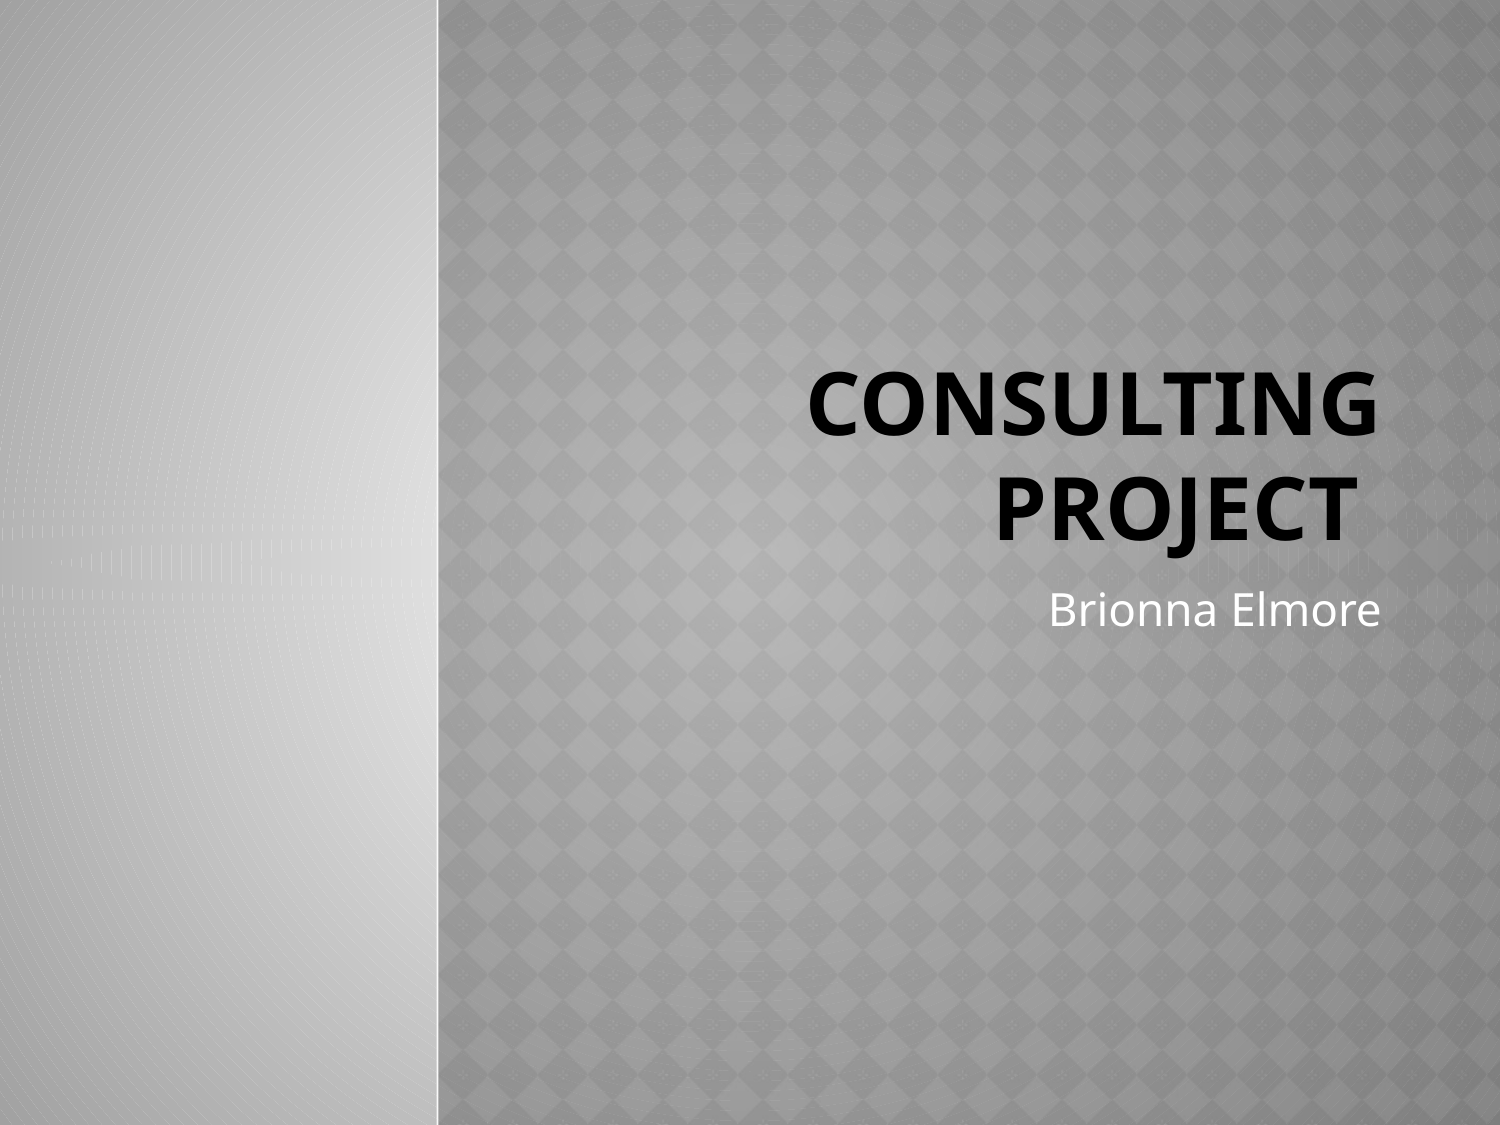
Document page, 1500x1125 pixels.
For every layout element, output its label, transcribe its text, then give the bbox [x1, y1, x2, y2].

subtitle Brionna Elmore [550, 580, 1390, 762]
title Consulting Project [552, 87, 1390, 558]
